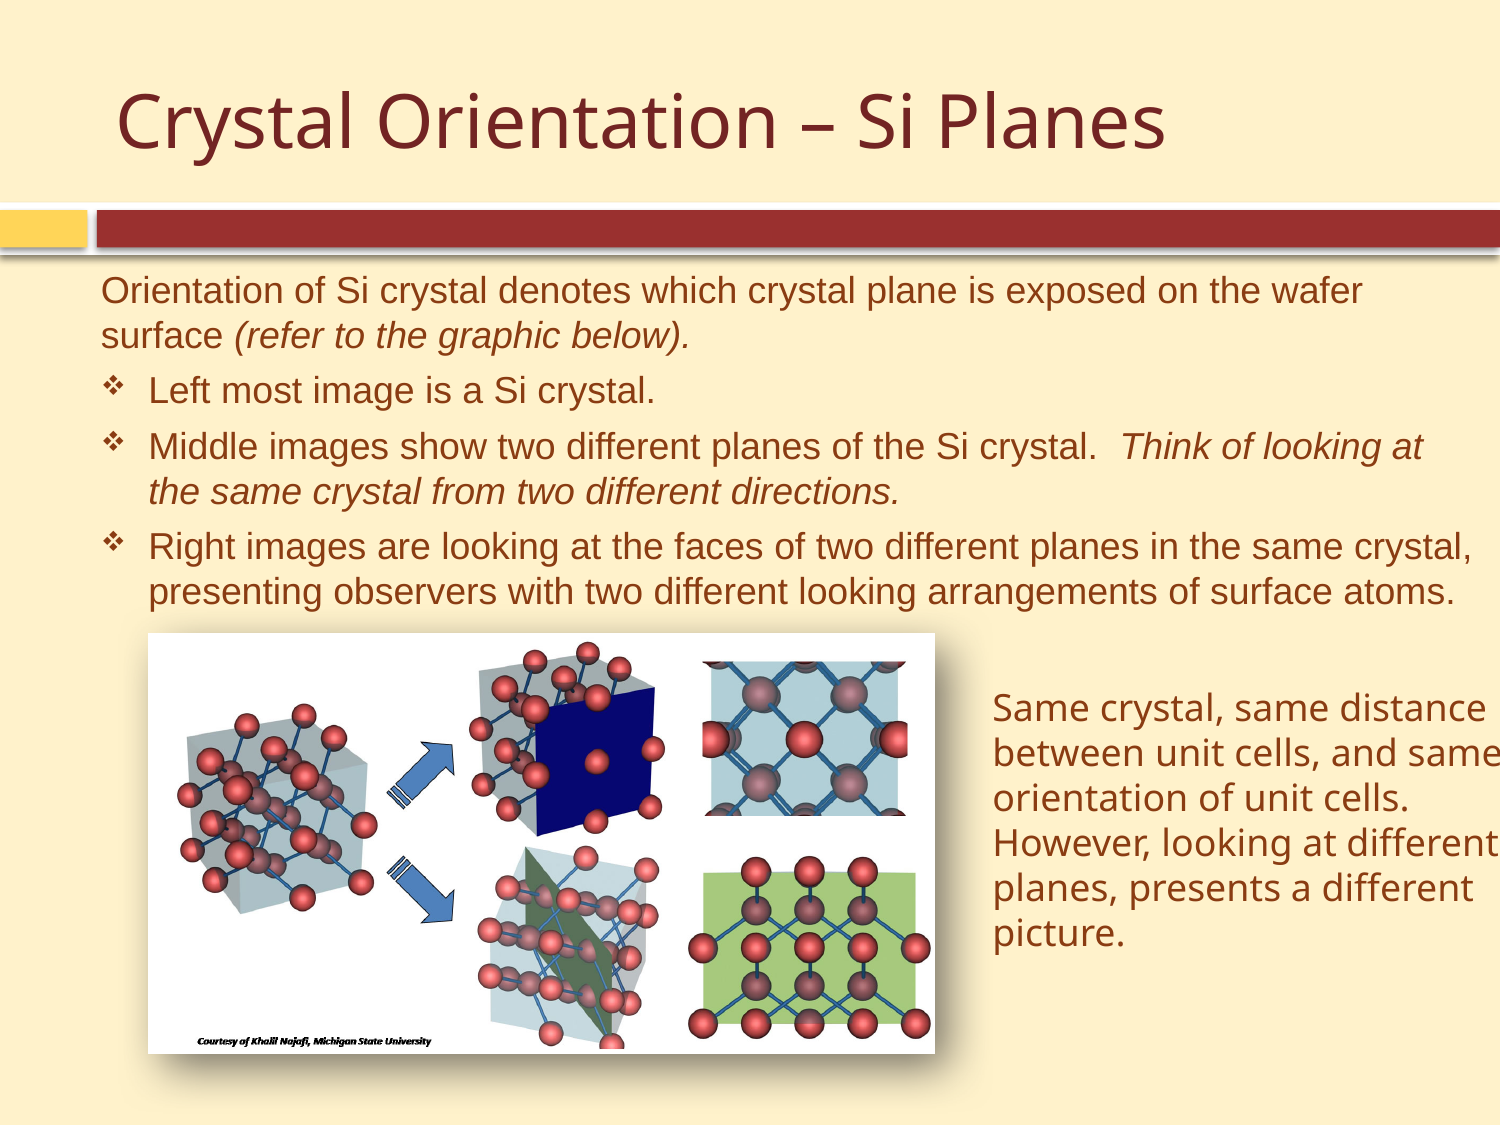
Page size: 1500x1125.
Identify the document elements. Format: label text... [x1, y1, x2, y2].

picture [147, 633, 935, 1054]
list Orientation of Si crystal denotes which crystal plane is exposed on the wafer surface (refer to the graphic below). Left most image is a Si crystal. Middle images show two different planes of the Si crystal. Think of looking at the same crystal from two different directions. Right images are looking at the faces of two different planes in the same crystal, presenting observers with two different looking arrangements of surface atoms. [86, 258, 1500, 652]
text_box Same crystal, same distance between unit cells, and same orientation of unit cells. However, looking at different planes, presents a different picture. [977, 677, 1500, 1007]
title Crystal Orientation – Si Planes [100, 37, 1438, 200]
